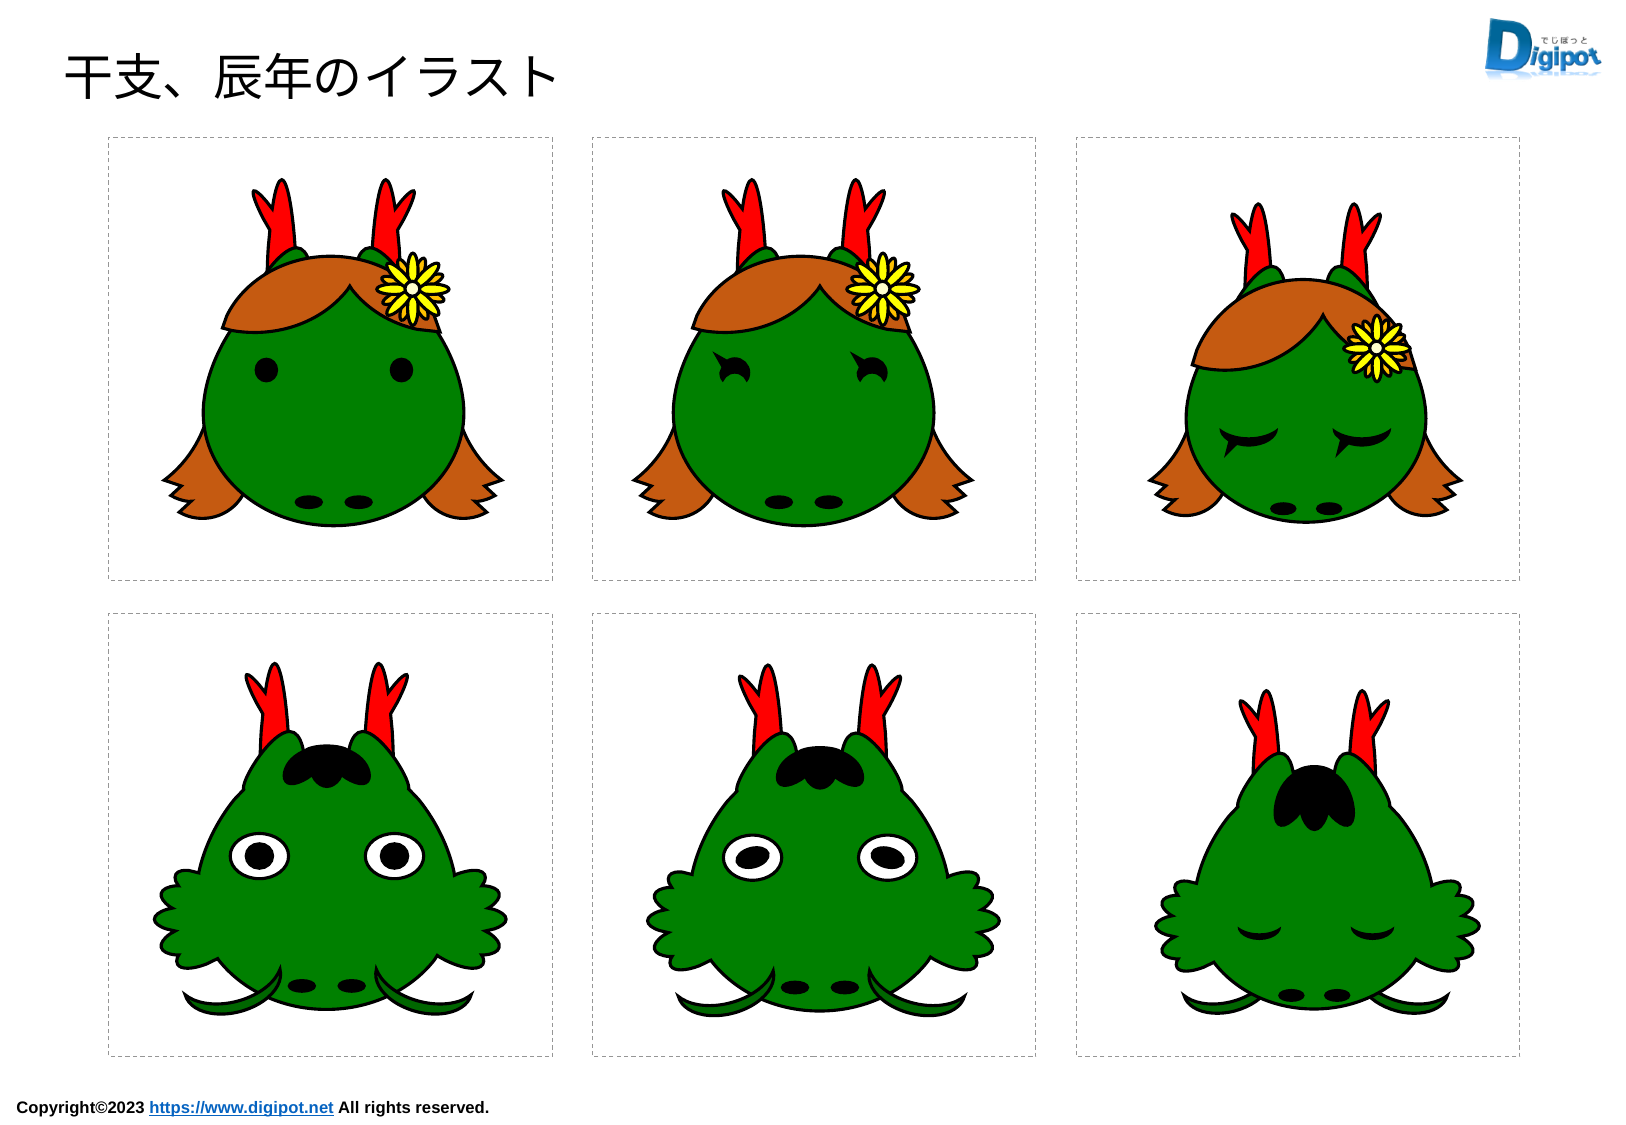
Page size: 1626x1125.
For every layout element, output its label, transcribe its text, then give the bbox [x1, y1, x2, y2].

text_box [647, 665, 1000, 1014]
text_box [634, 179, 972, 526]
picture [1485, 18, 1602, 82]
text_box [164, 179, 502, 526]
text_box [1155, 690, 1480, 1012]
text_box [154, 663, 507, 1012]
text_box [1150, 203, 1461, 523]
text_box 干支、辰年のイラスト [48, 38, 578, 113]
